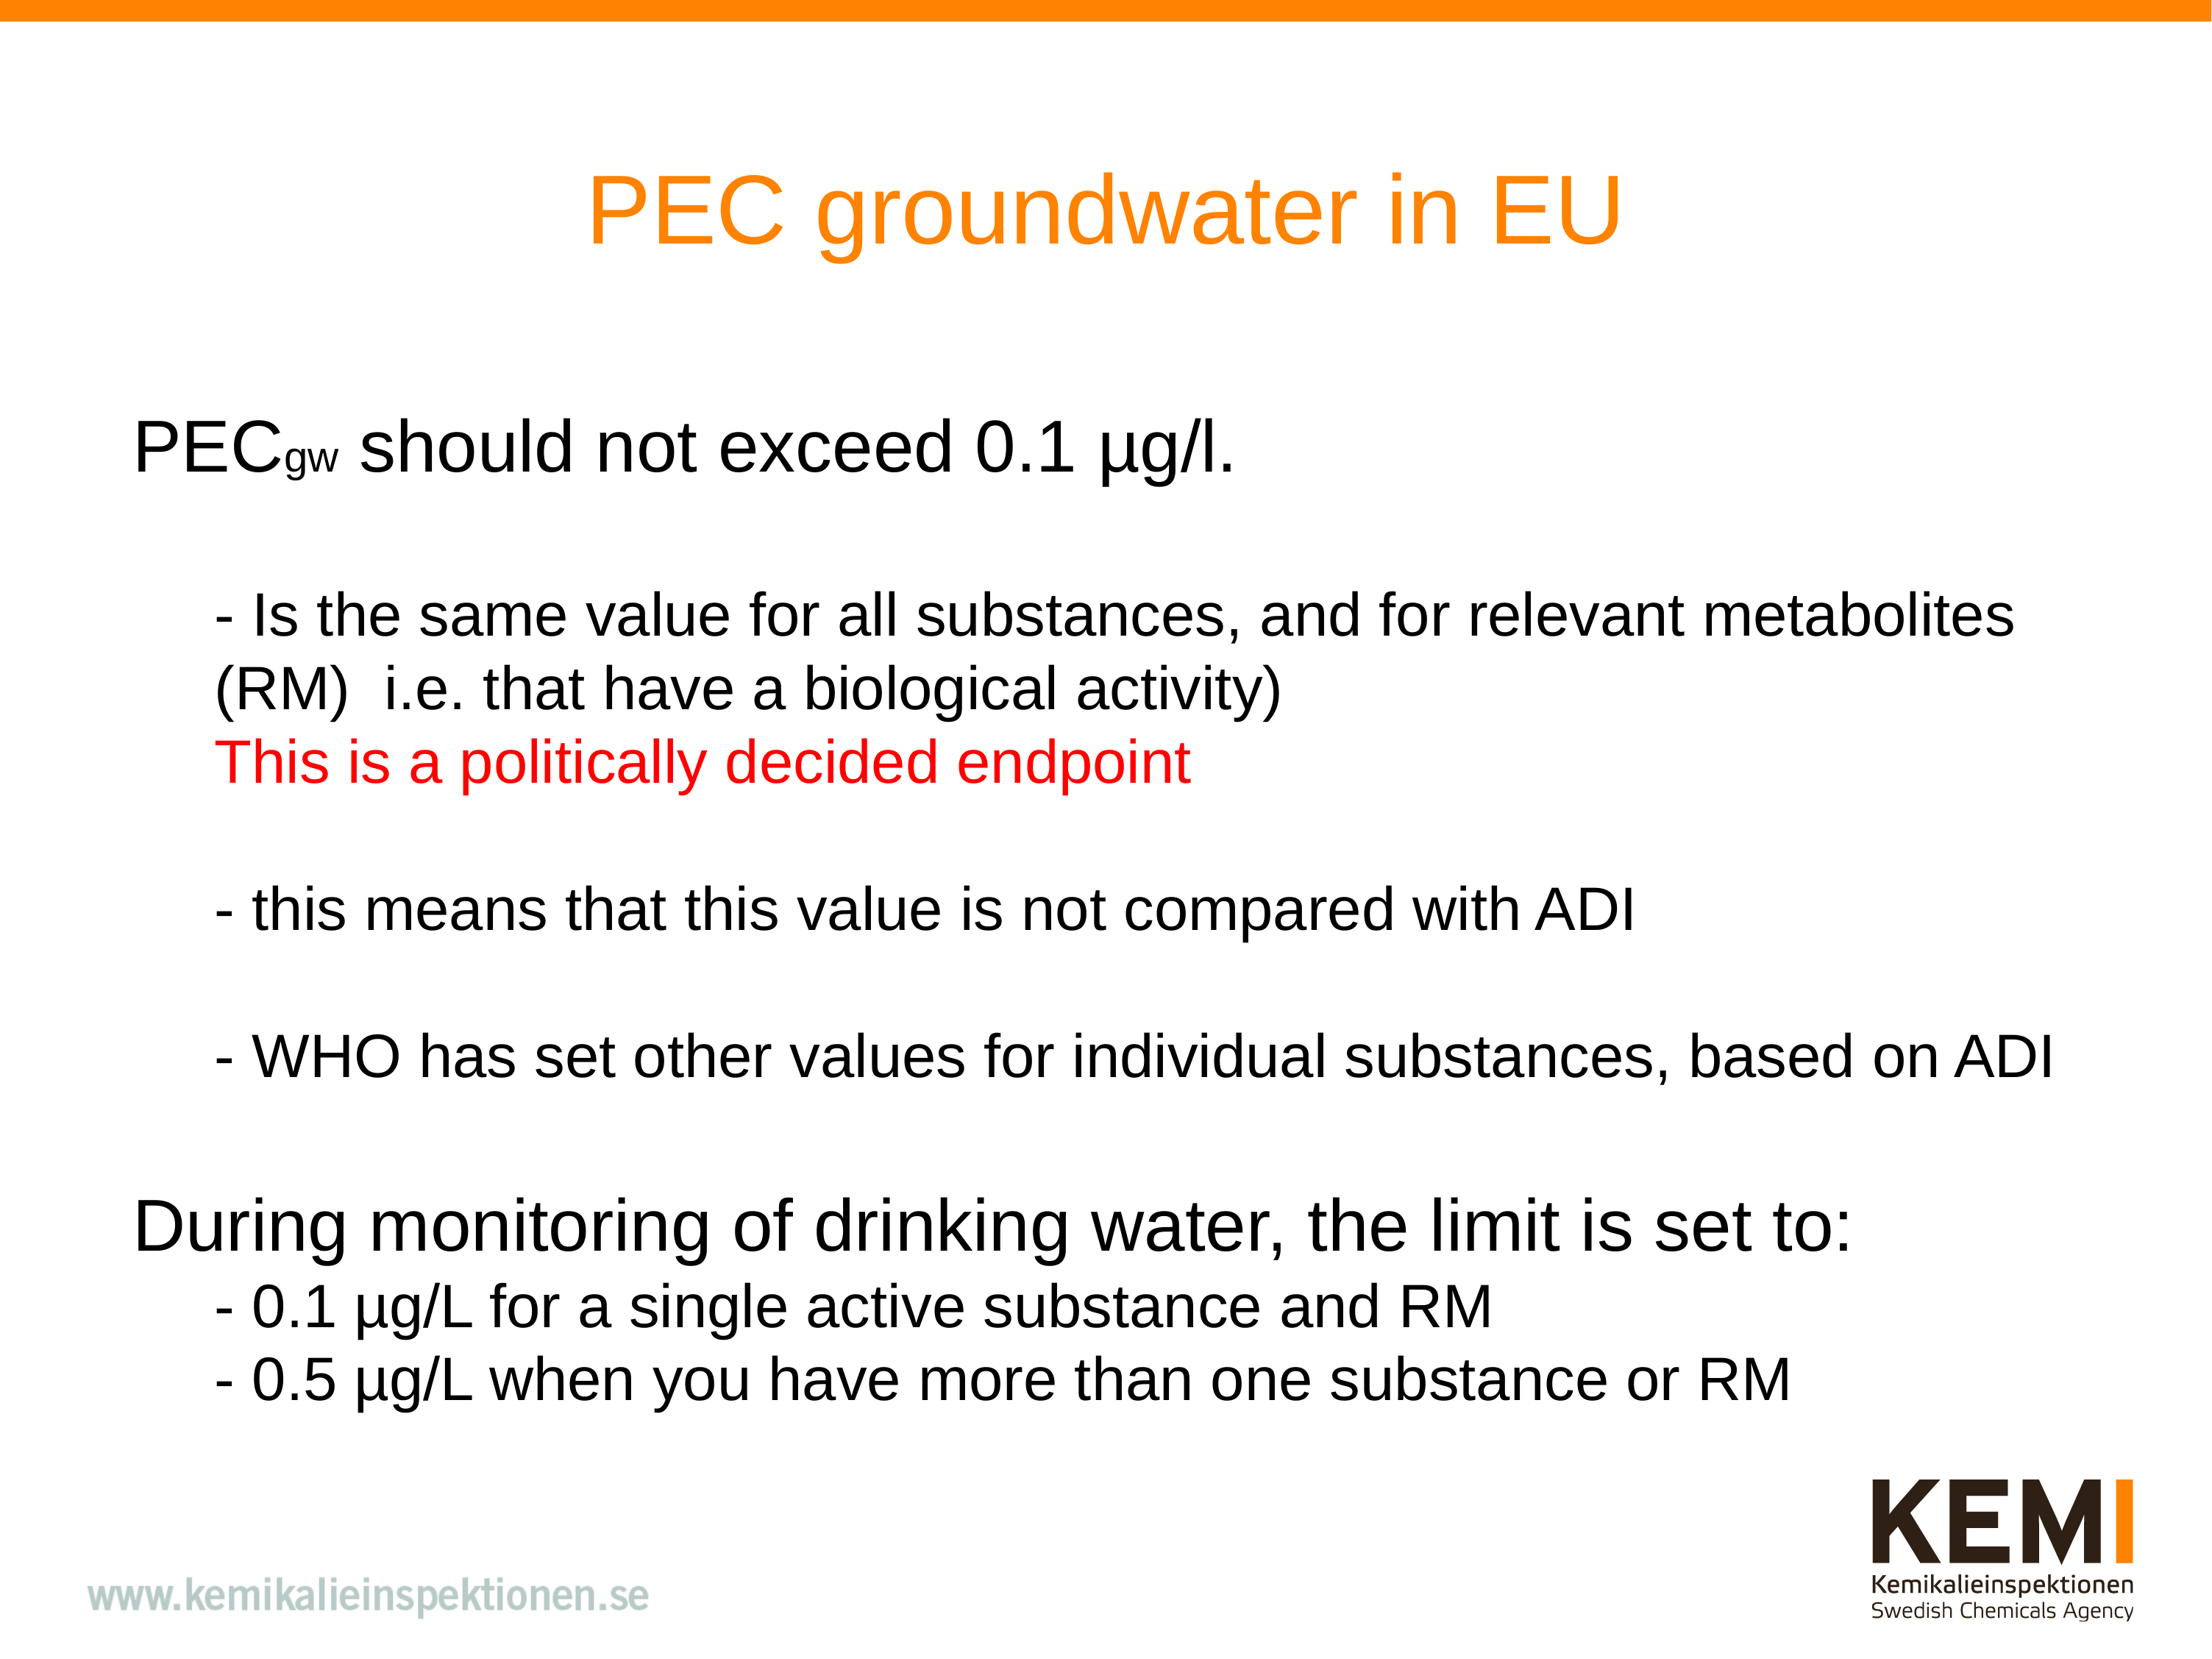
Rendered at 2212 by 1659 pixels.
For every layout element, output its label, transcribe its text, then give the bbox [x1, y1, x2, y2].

picture [1872, 1479, 2133, 1621]
title PEC groundwater in EU [110, 66, 2101, 344]
list PECgw should not exceed 0.1 µg/l. - Is the same value for all substances, and for relevant metabolites (RM) i.e. that have a biological activity) This is a politically decided endpoint - this means that this value is not compared with ADI - WHO has set other values for individual substances, based on ADI During monitoring of drinking water, the limit is set to: - 0.1 µg/L for a single active substance and RM - 0.5 µg/L when you have more than one substance or RM [110, 387, 2101, 1482]
picture [87, 1573, 652, 1621]
